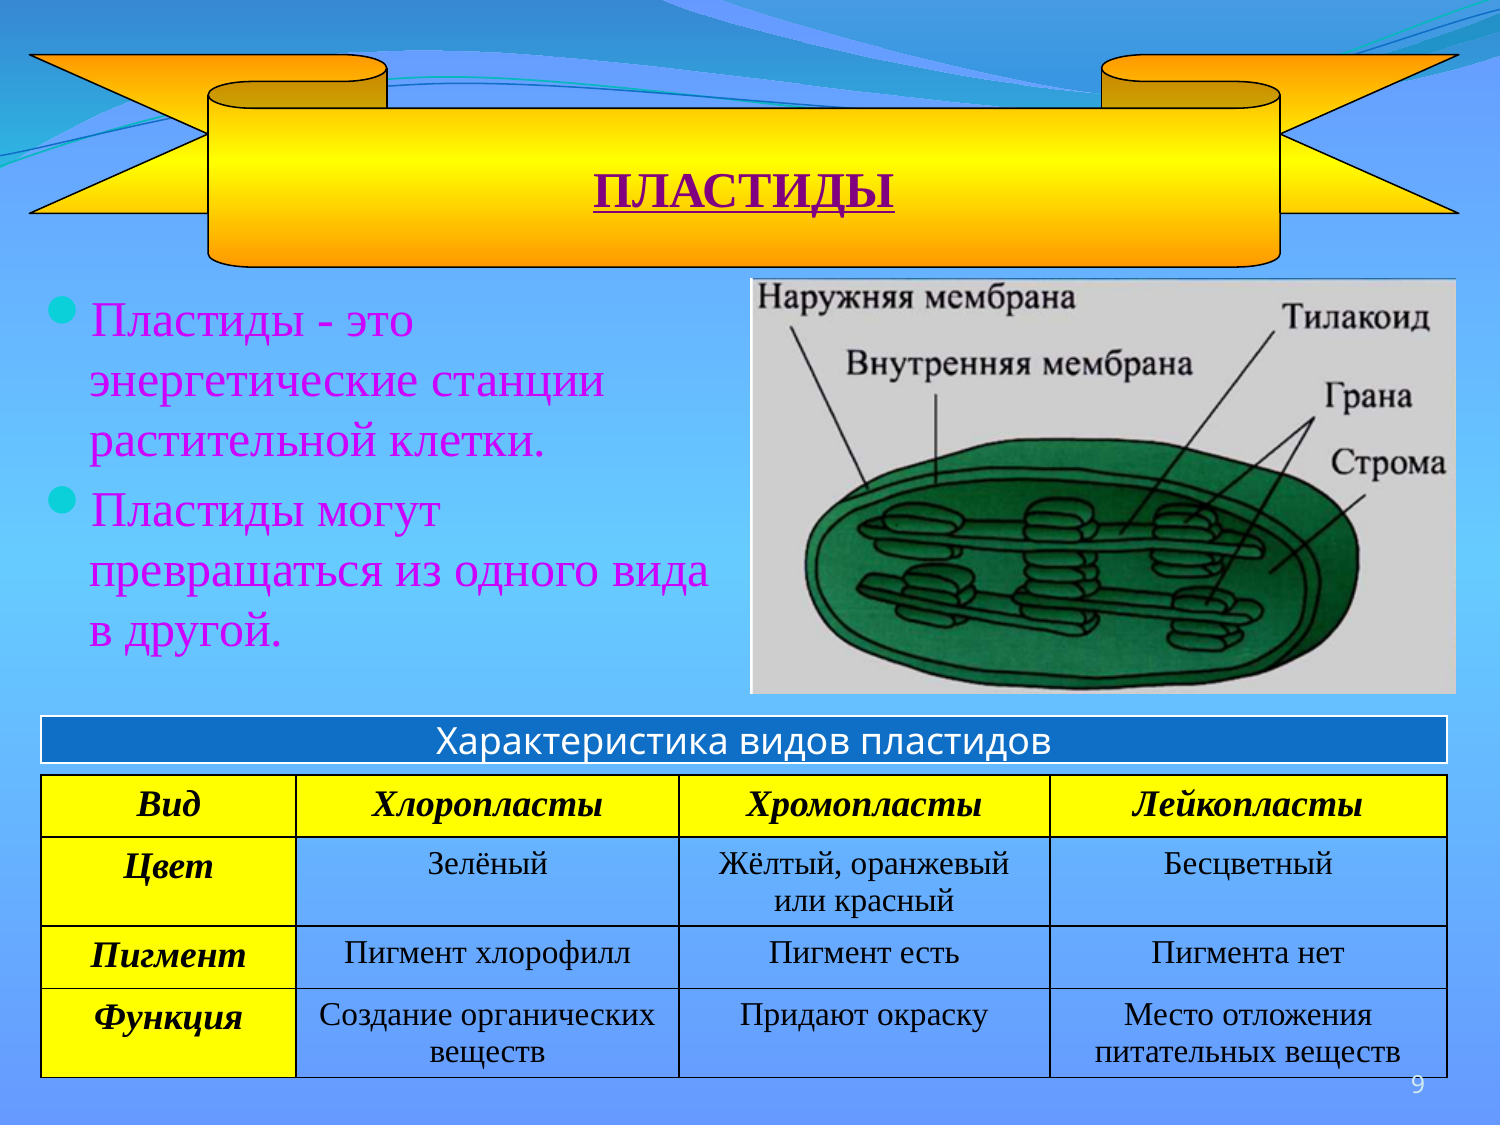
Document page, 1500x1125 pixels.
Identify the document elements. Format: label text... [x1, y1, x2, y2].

table_cell Придают окраску [680, 989, 1049, 1077]
table_header Хромопласты [680, 776, 1049, 836]
table_cell Функция [42, 989, 295, 1077]
table_cell Бесцветный [1051, 838, 1446, 925]
table_header Лейкопласты [1051, 776, 1446, 836]
table_header Вид [42, 776, 295, 836]
table_cell Зелёный [297, 838, 678, 925]
table_cell Пигмент есть [680, 927, 1049, 988]
table_cell Место отложения питательных веществ [1051, 989, 1446, 1077]
slide_number 9 [1299, 1042, 1425, 1103]
table_cell Жёлтый, оранжевый или красный [680, 838, 1049, 925]
table_cell Создание органических веществ [297, 989, 678, 1077]
picture [749, 278, 1456, 695]
table_header Хлоропласты [297, 776, 678, 836]
text_box ПЛАСТИДЫ [29, 54, 1459, 268]
table_cell Цвет [42, 838, 295, 925]
table_cell Пигмент хлорофилл [297, 927, 678, 988]
table_cell Пигмента нет [1051, 927, 1446, 988]
table_cell Пигмент [42, 927, 295, 988]
list Пластиды - это энергетические станции растительной клетки. Пластиды могут превращаться из одного вида в другой. [29, 278, 727, 669]
text_box Характеристика видов пластидов [41, 716, 1447, 764]
